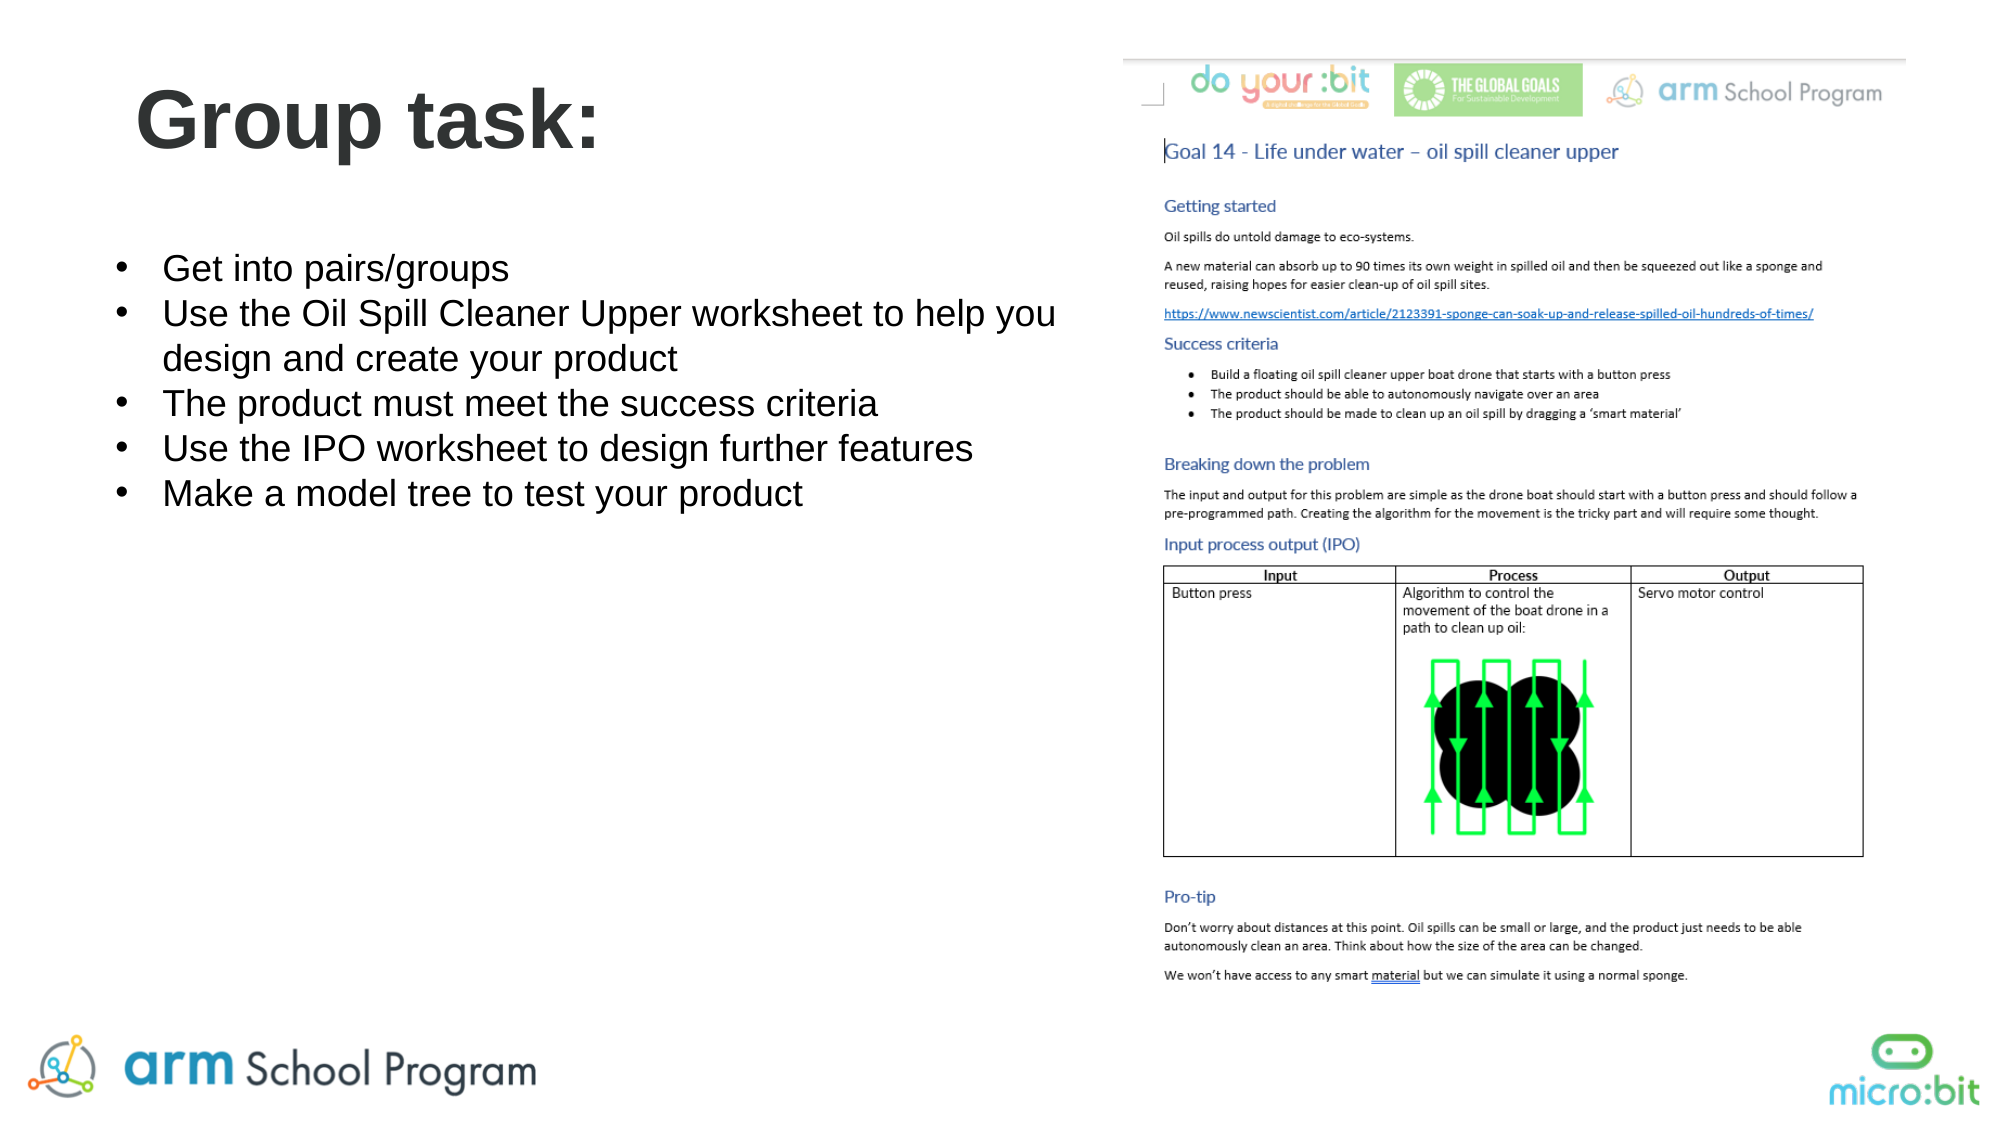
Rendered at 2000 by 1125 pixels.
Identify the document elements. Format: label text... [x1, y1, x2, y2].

picture [1123, 58, 1906, 985]
text_box Get into pairs/groups Use the Oil Spill Cleaner Upper worksheet to help you design and create your product The product must meet the success criteria Use the IPO worksheet to design further features Make a model tree to test your product [100, 236, 1104, 557]
title Group task: [135, 58, 1122, 151]
picture [1829, 1029, 1980, 1106]
picture [20, 1029, 545, 1107]
